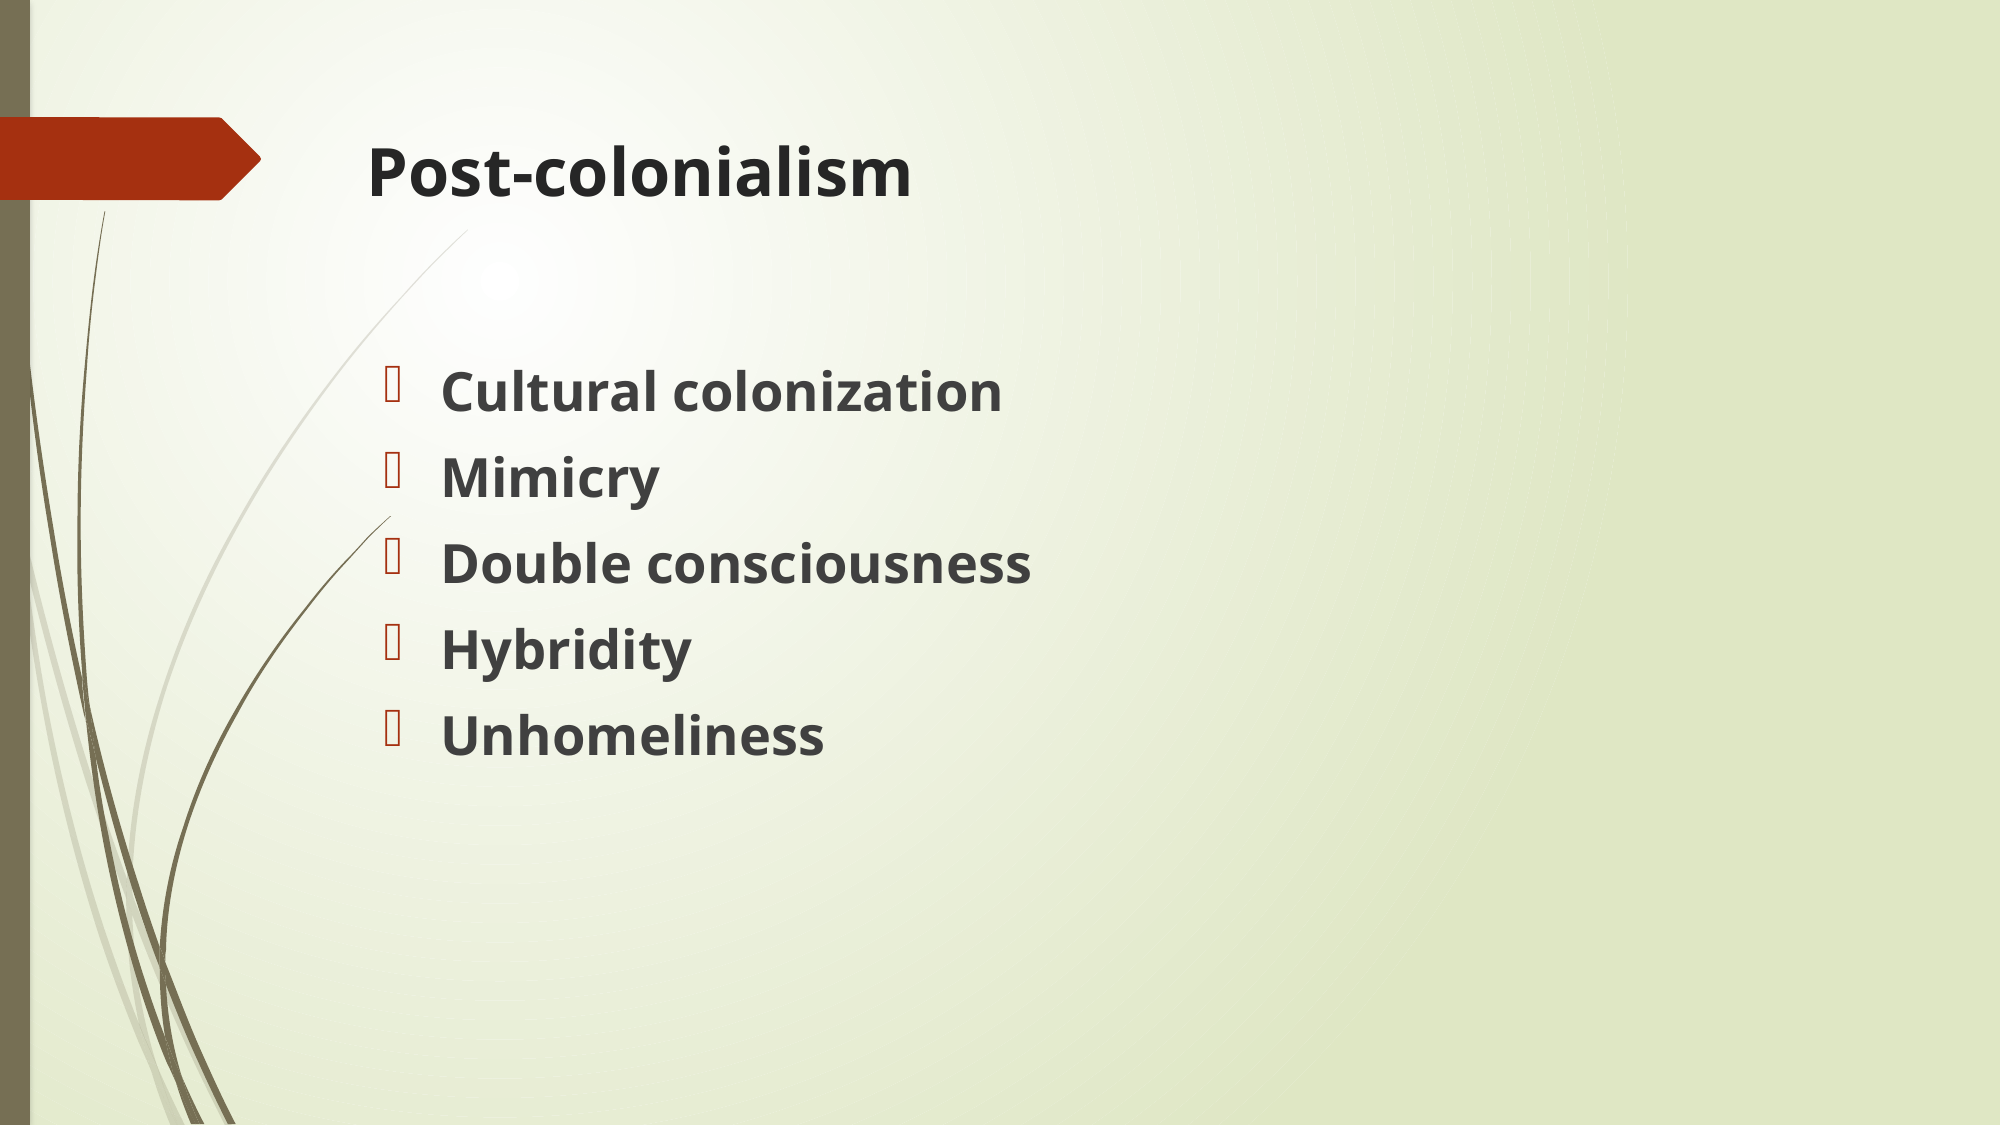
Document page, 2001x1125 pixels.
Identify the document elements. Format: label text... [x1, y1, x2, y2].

list Cultural colonization Mimicry Double consciousness Hybridity Unhomeliness [368, 350, 1892, 970]
title Post-colonialism [351, 122, 1814, 333]
